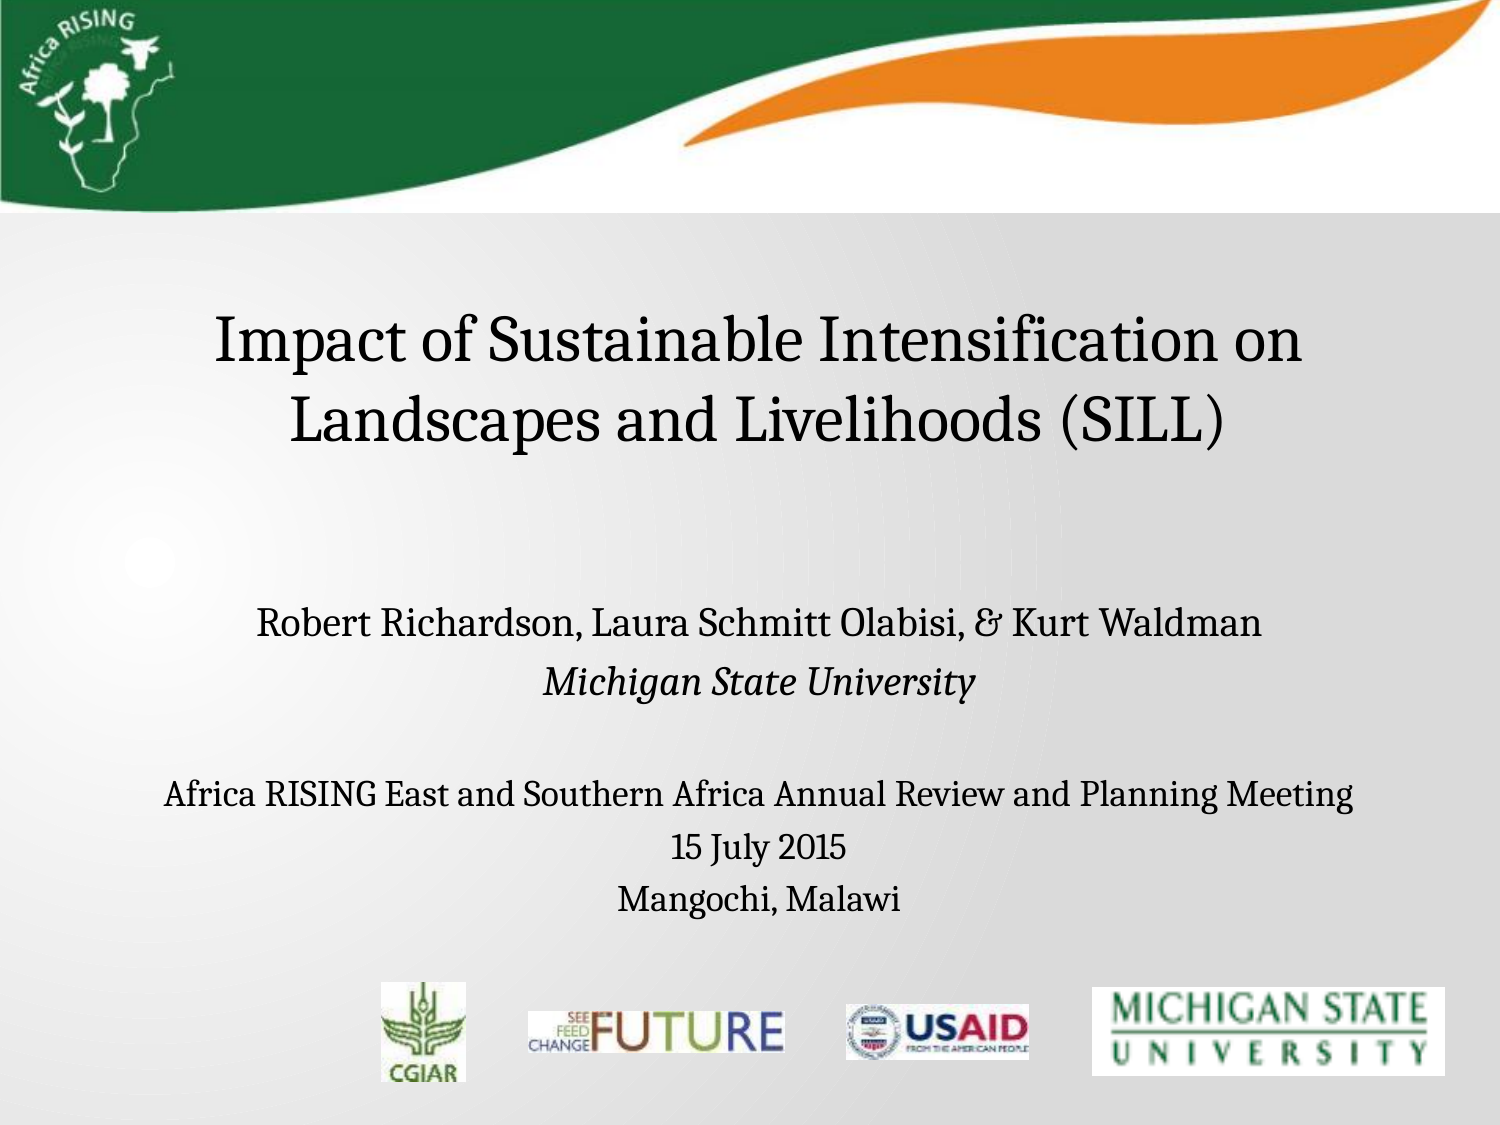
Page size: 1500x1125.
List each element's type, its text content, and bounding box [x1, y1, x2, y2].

list Robert Richardson, Laura Schmitt Olabisi, & Kurt Waldman Michigan State University Africa RISING East and Southern Africa Annual Review and Planning Meeting 15 July 2015 Mangochi, Malawi [76, 587, 1424, 929]
picture [846, 1004, 1029, 1060]
list Impact of Sustainable Intensification on Landscapes and Livelihoods (SILL) [147, 287, 1353, 475]
picture [381, 982, 466, 1082]
picture [528, 1011, 785, 1053]
picture [0, 0, 1500, 213]
picture [1092, 987, 1445, 1076]
